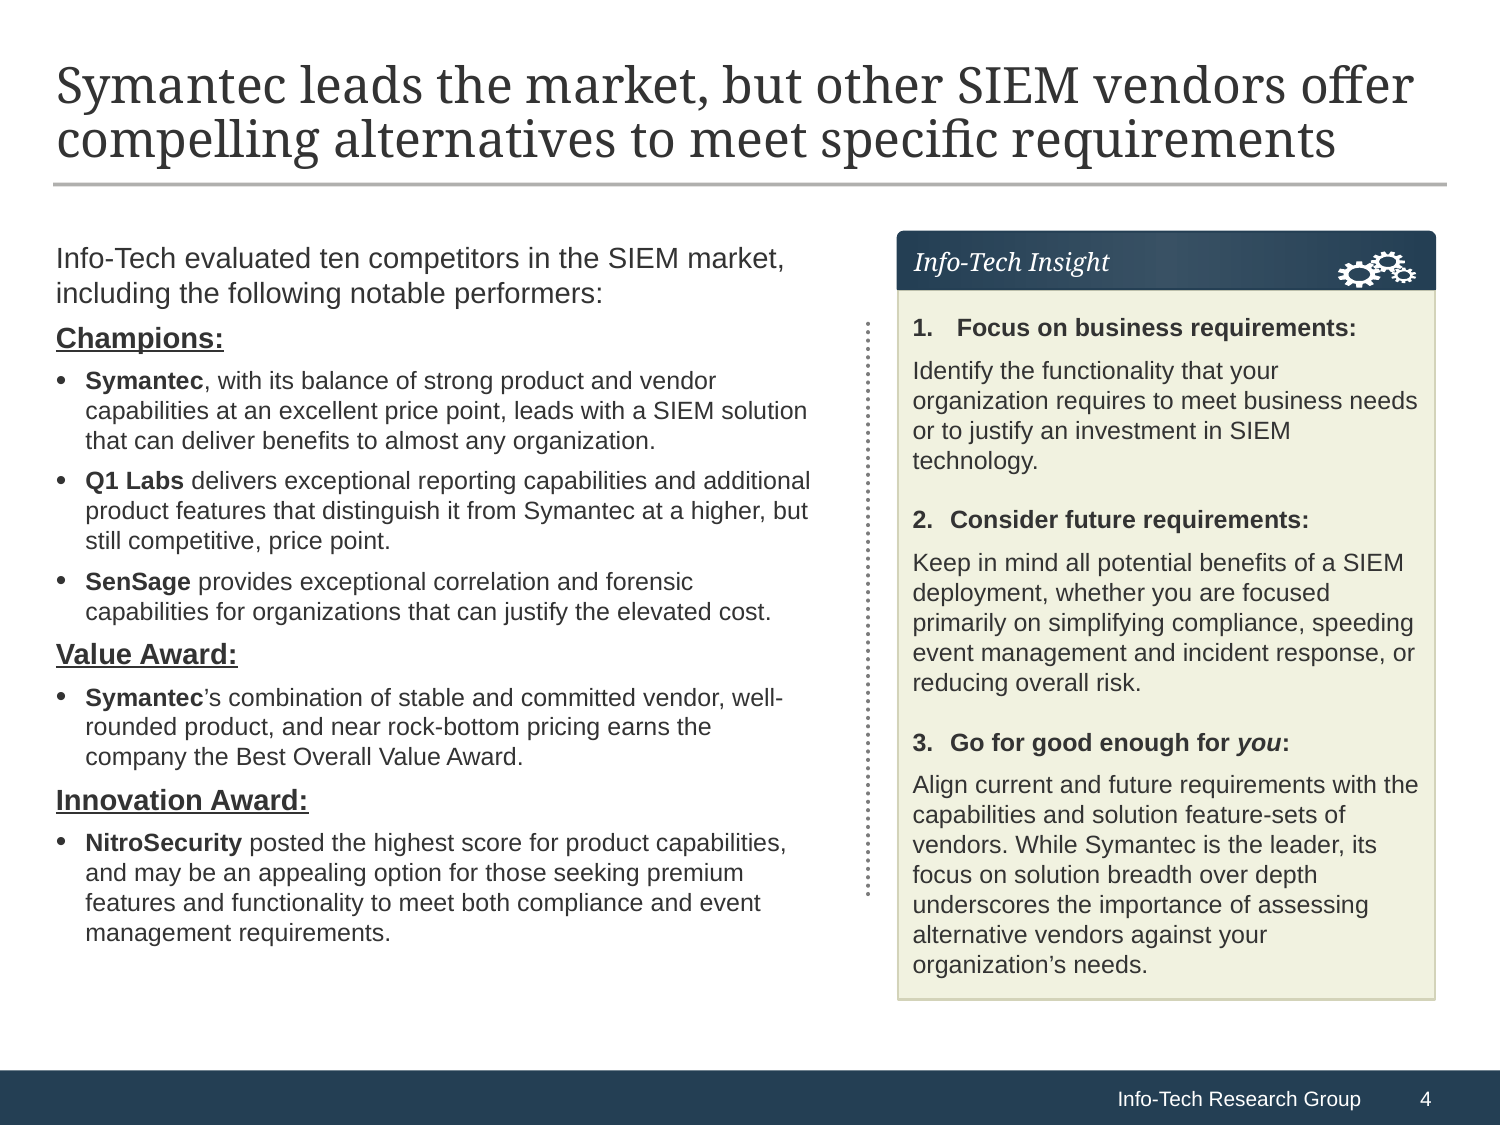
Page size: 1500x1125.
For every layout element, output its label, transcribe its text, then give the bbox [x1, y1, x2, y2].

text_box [897, 231, 1436, 1000]
title Symantec leads the market, but other SIEM vendors offer compelling alternatives to meet specific requirements [41, 42, 1457, 185]
list Info-Tech evaluated ten competitors in the SIEM market, including the following notable performers: Champions: Symantec, with its balance of strong product and vendor capabilities at an excellent price point, leads with a SIEM solution that can deliver benefits to almost any organization. Q1 Labs delivers exceptional reporting capabilities and additional product features that distinguish it from Symantec at a higher, but still competitive, price point. SenSage provides exceptional correlation and forensic capabilities for organizations that can justify the elevated cost. Value Award: Symantec’s combination of stable and committed vendor, well-rounded product, and near rock-bottom pricing earns the company the Best Overall Value Award. Innovation Award: NitroSecurity posted the highest score for product capabilities, and may be an appealing option for those seeking premium features and functionality to meet both compliance and event management requirements. [40, 231, 833, 971]
